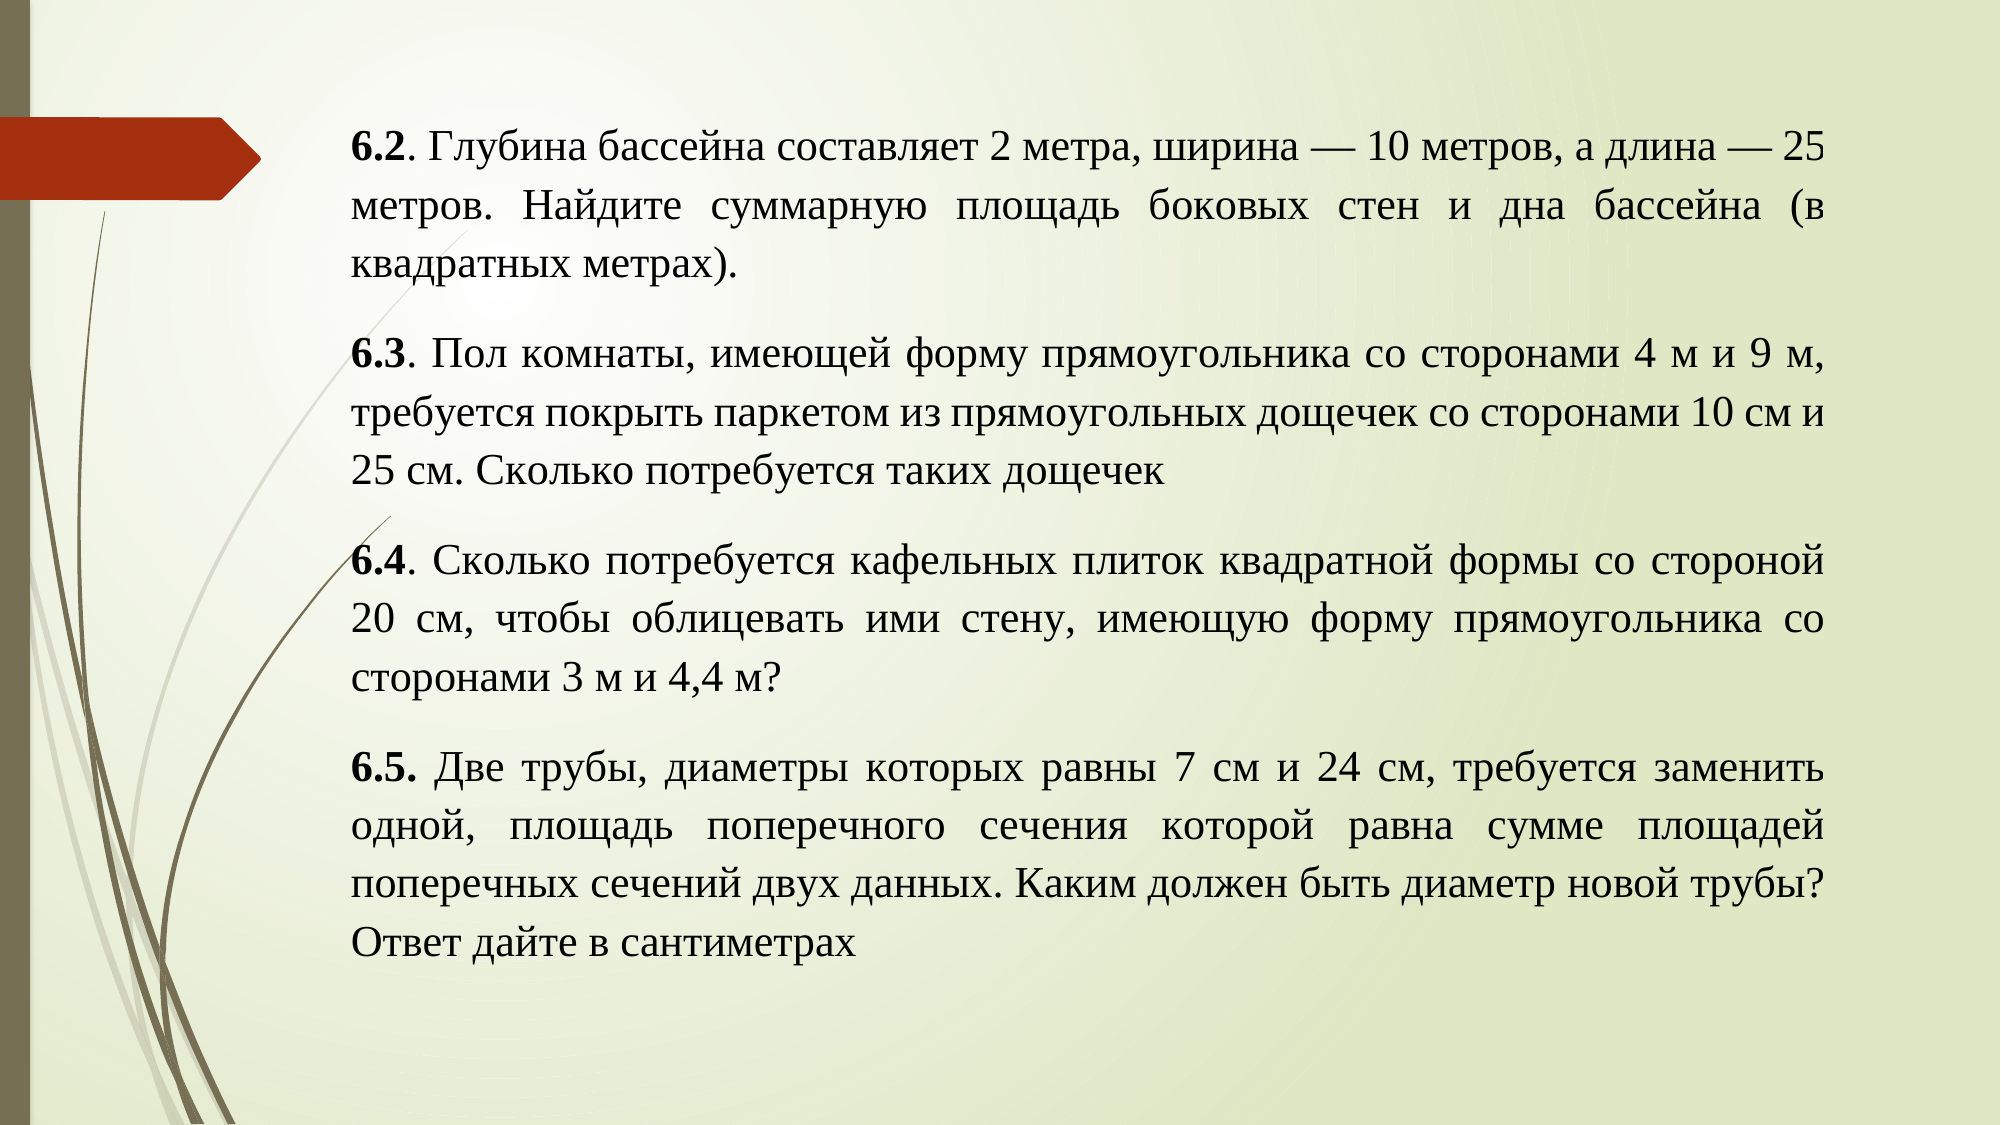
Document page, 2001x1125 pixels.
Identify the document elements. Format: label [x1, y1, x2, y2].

picture [350, 120, 1823, 1005]
